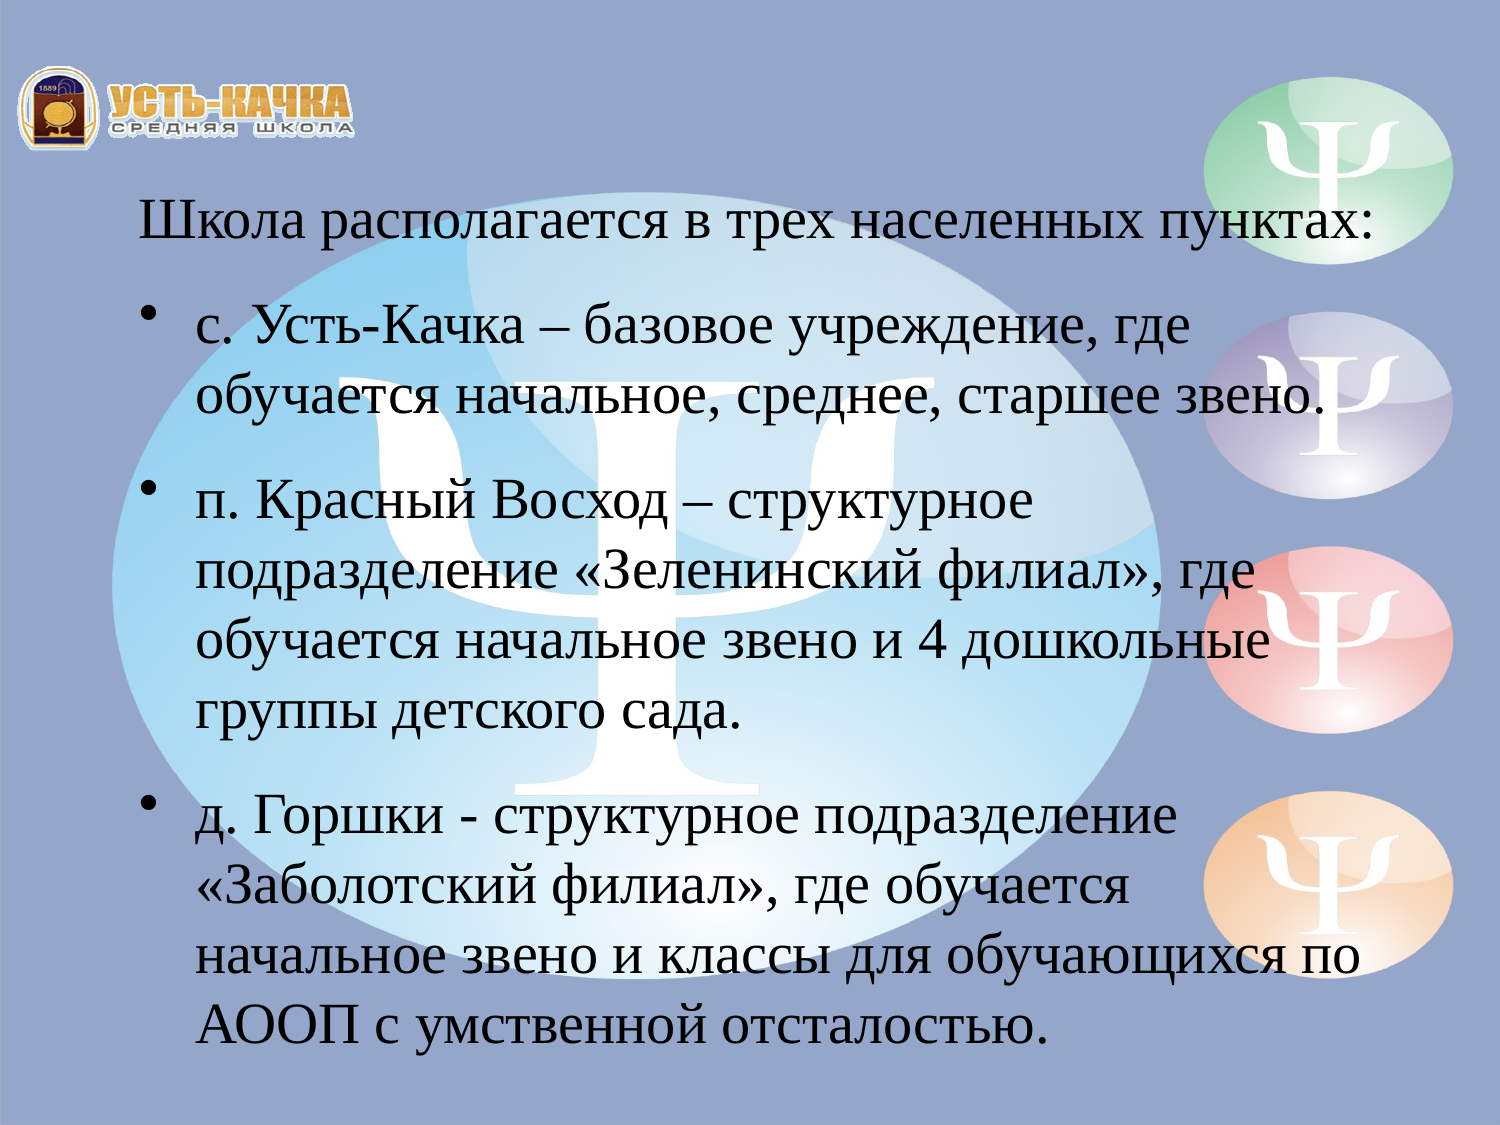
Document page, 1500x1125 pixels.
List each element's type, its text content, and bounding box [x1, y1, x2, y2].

picture [17, 66, 355, 151]
list Школа располагается в трех населенных пунктах: с. Усть-Качка – базовое учреждение, где обучается начальное, среднее, старшее звено. п. Красный Восход – структурное подразделение «Зеленинский филиал», где обучается начальное звено и 4 дошкольные группы детского сада. д. Горшки - структурное подразделение «Заболотский филиал», где обучается начальное звено и классы для обучающихся по АООП с умственной отсталостью. [123, 172, 1412, 1006]
